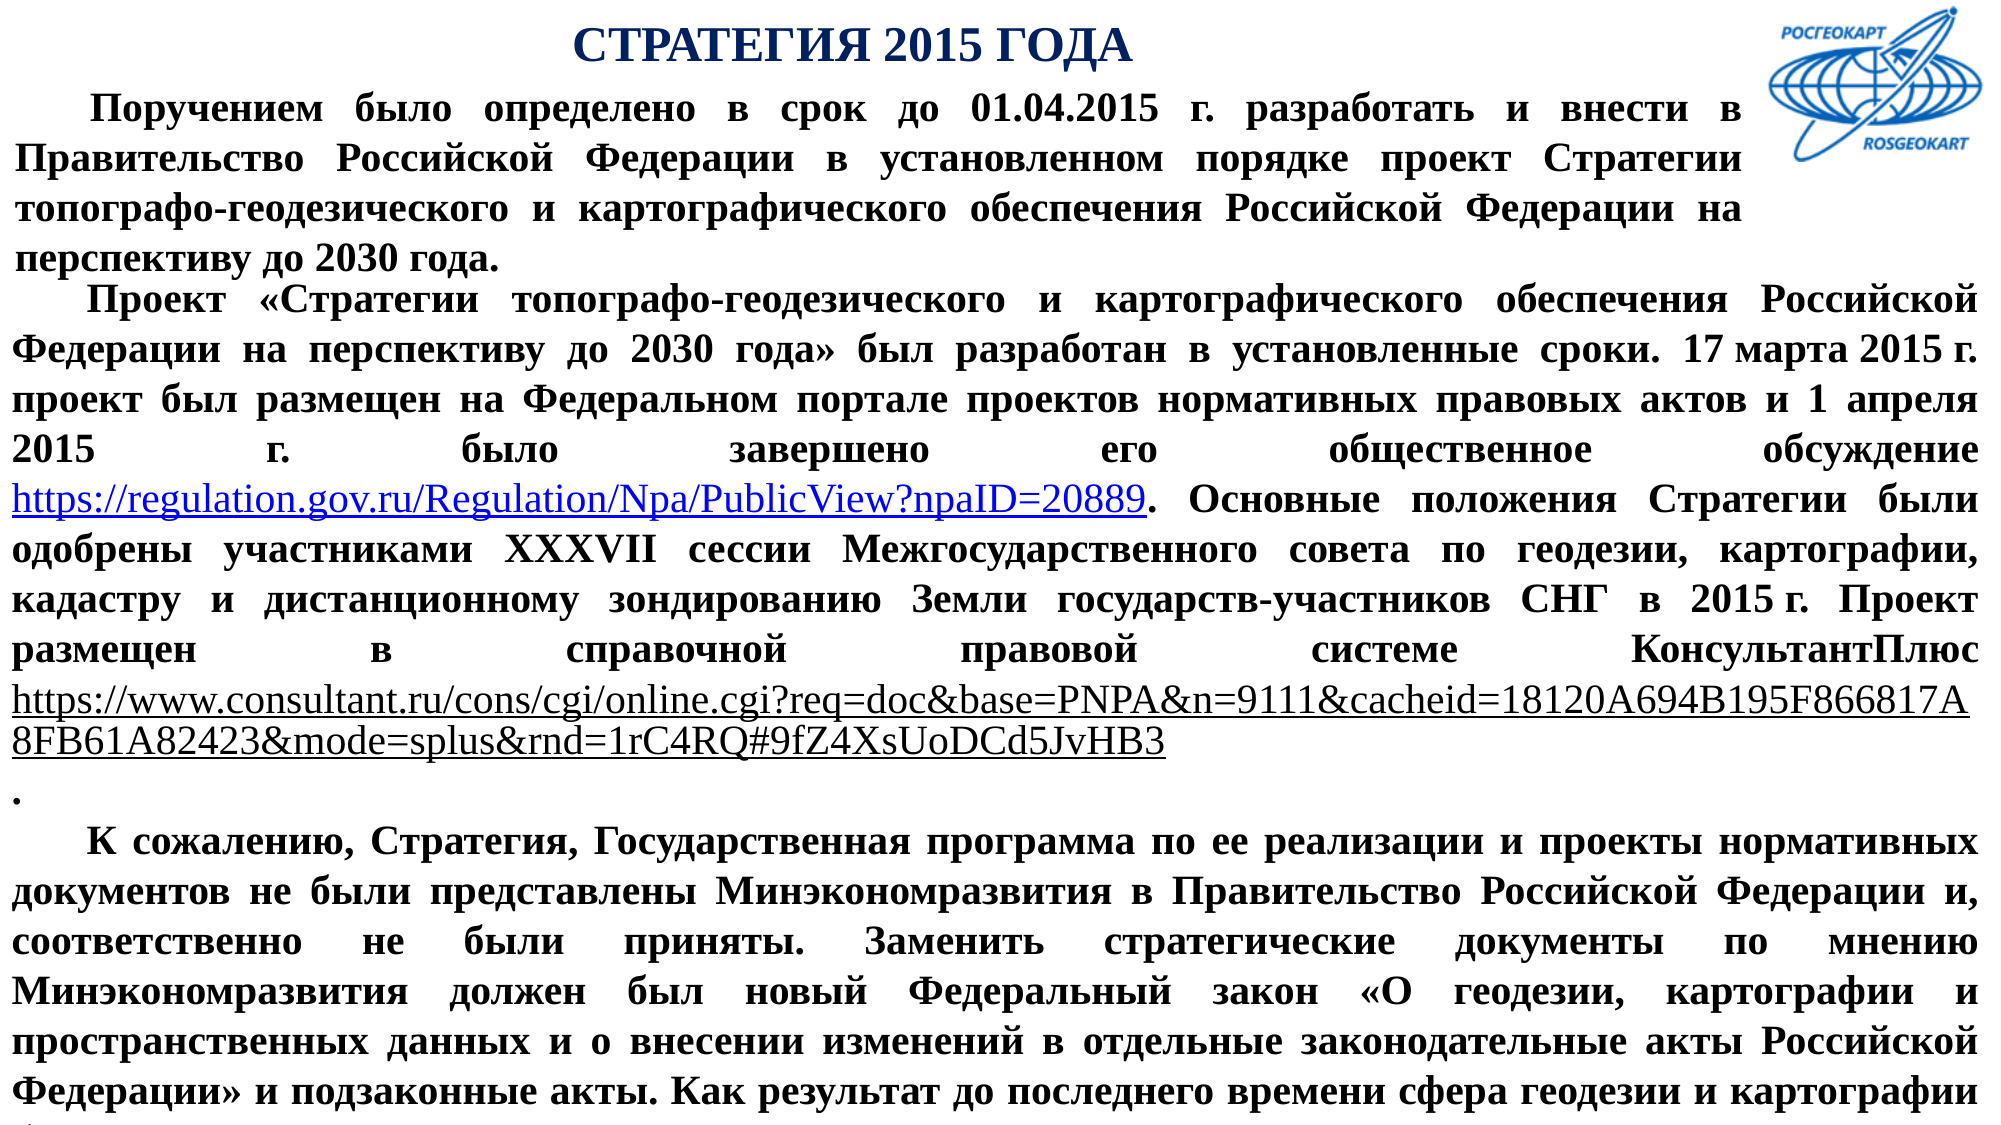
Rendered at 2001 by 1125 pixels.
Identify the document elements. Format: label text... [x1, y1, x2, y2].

text_box Поручением было определено в срок до 01.04.2015 г. разработать и внести в Правительство Российской Федерации в установленном порядке проект Стратегии топографо-геодезического и картографического обеспечения Российской Федерации на перспективу до 2030 года. [0, 72, 1758, 288]
text_box СТРАТЕГИЯ 2015 ГОДА [0, 3, 1707, 72]
text_box Проект «Стратегии топографо-геодезического и картографического обеспечения Российской Федерации на перспективу до 2030 года» был разработан в установленные сроки. 17 марта 2015 г. проект был размещен на Федеральном портале проектов нормативных правовых актов и 1 апреля 2015 г. было завершено его общественное обсуждение https://regulation.gov.ru/Regulation/Npa/PublicView?npaID=20889. Основные положения Стратегии были одобрены участниками XXXVII сессии Межгосударственного совета по геодезии, картографии, кадастру и дистанционному зондированию Земли государств-участников СНГ в 2015 г. Проект размещен в справочной правовой системе КонсультантПлюс https://www.consultant.ru/cons/cgi/online.cgi?req=doc&base=PNPA&n=9111&cacheid=18120A694B195F866817A8FB61A82423&mode=splus&rnd=1rC4RQ#9fZ4XsUoDCd5JvHB3. К сожалению, Стратегия, Государственная программа по ее реализации и проекты нормативных документов не были представлены Минэкономразвития в Правительство Российской Федерации и, соответственно не были приняты. Заменить стратегические документы по мнению Минэкономразвития должен был новый Федеральный закон «О геодезии, картографии и пространственных данных и о внесении изменений в отдельные законодательные акты Российской Федерации» и подзаконные акты. Как результат до последнего времени сфера геодезии и картографии была лишена стратегических документов и соответственно стратегических целей. [0, 263, 1994, 1125]
picture [1757, 6, 1994, 162]
